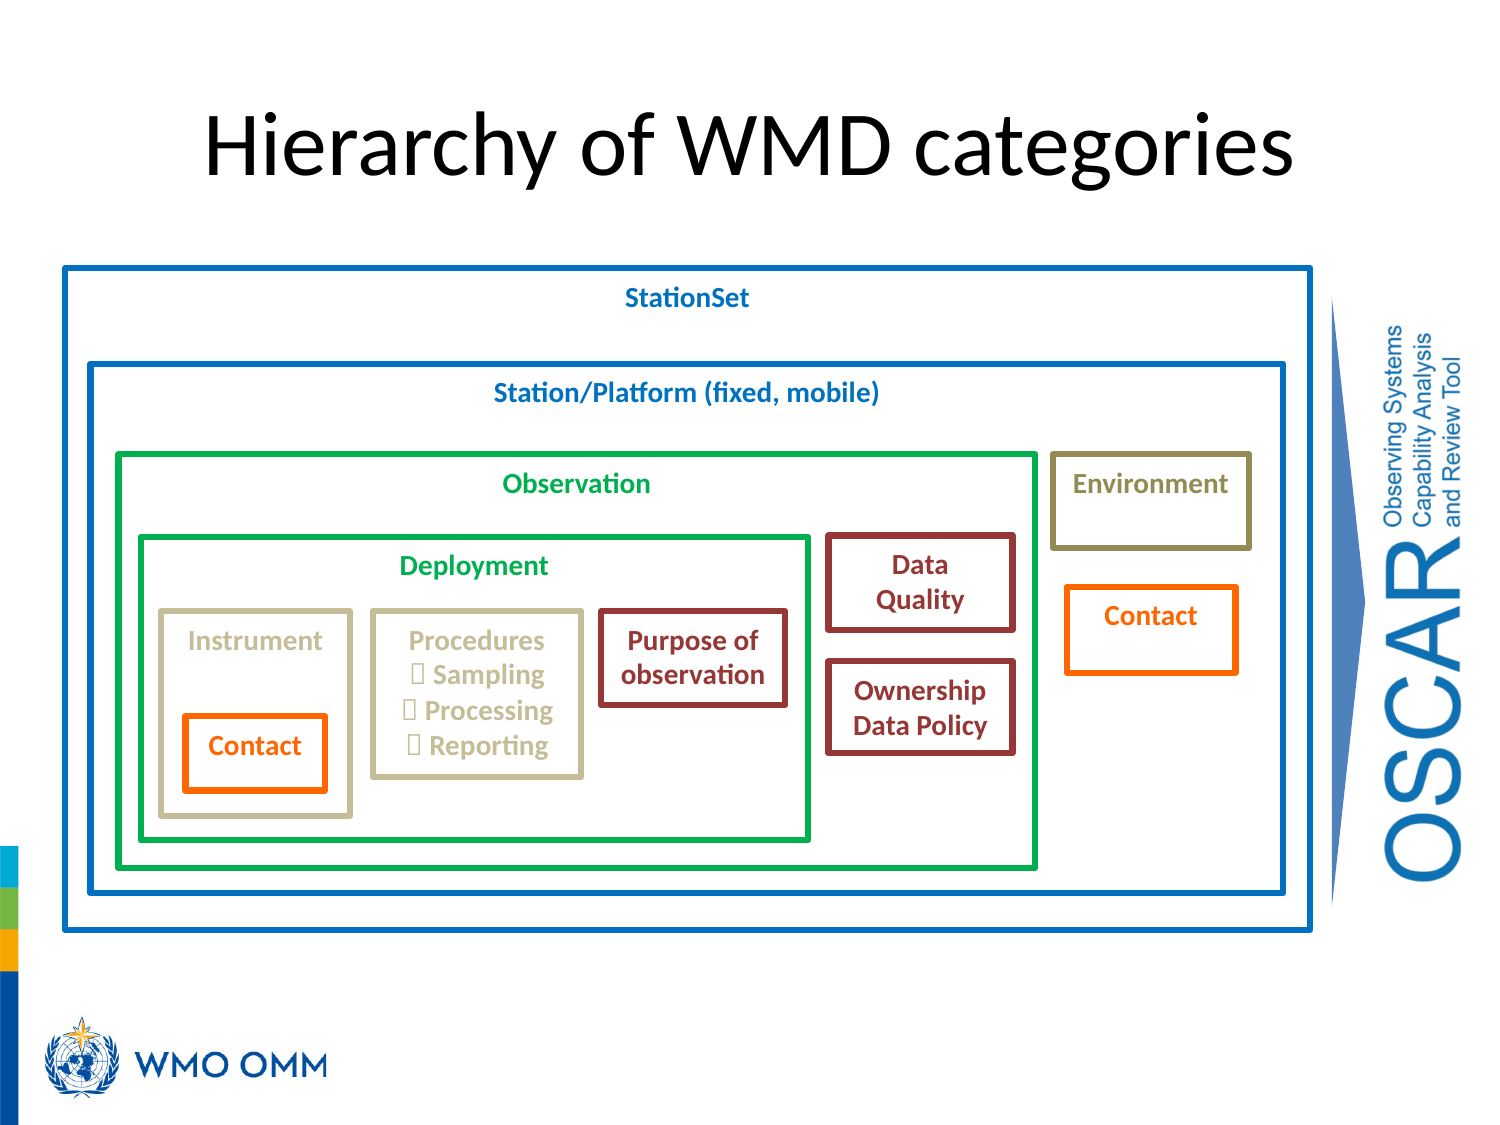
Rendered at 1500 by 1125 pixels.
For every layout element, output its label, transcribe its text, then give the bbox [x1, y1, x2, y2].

text_box Purpose of observation [599, 609, 787, 707]
picture [1148, 319, 1500, 885]
text_box Observation [116, 452, 1037, 870]
text_box Contact [1065, 585, 1238, 675]
text_box Station/Platform (fixed, mobile) [88, 362, 1285, 895]
text_box Ownership Data Policy [826, 659, 1015, 755]
text_box StationSet [63, 266, 1312, 932]
text_box Contact [183, 714, 327, 792]
text_box Data Quality [826, 534, 1015, 632]
picture [0, 845, 327, 1125]
text_box Environment [1051, 452, 1251, 550]
text_box [1331, 296, 1359, 540]
text_box Instrument [159, 609, 352, 818]
text_box Procedures  Sampling  Processing  Reporting [371, 609, 583, 779]
text_box Deployment [139, 535, 810, 842]
title Hierarchy of WMD categories [75, 45, 1425, 233]
text_box [1331, 670, 1358, 908]
